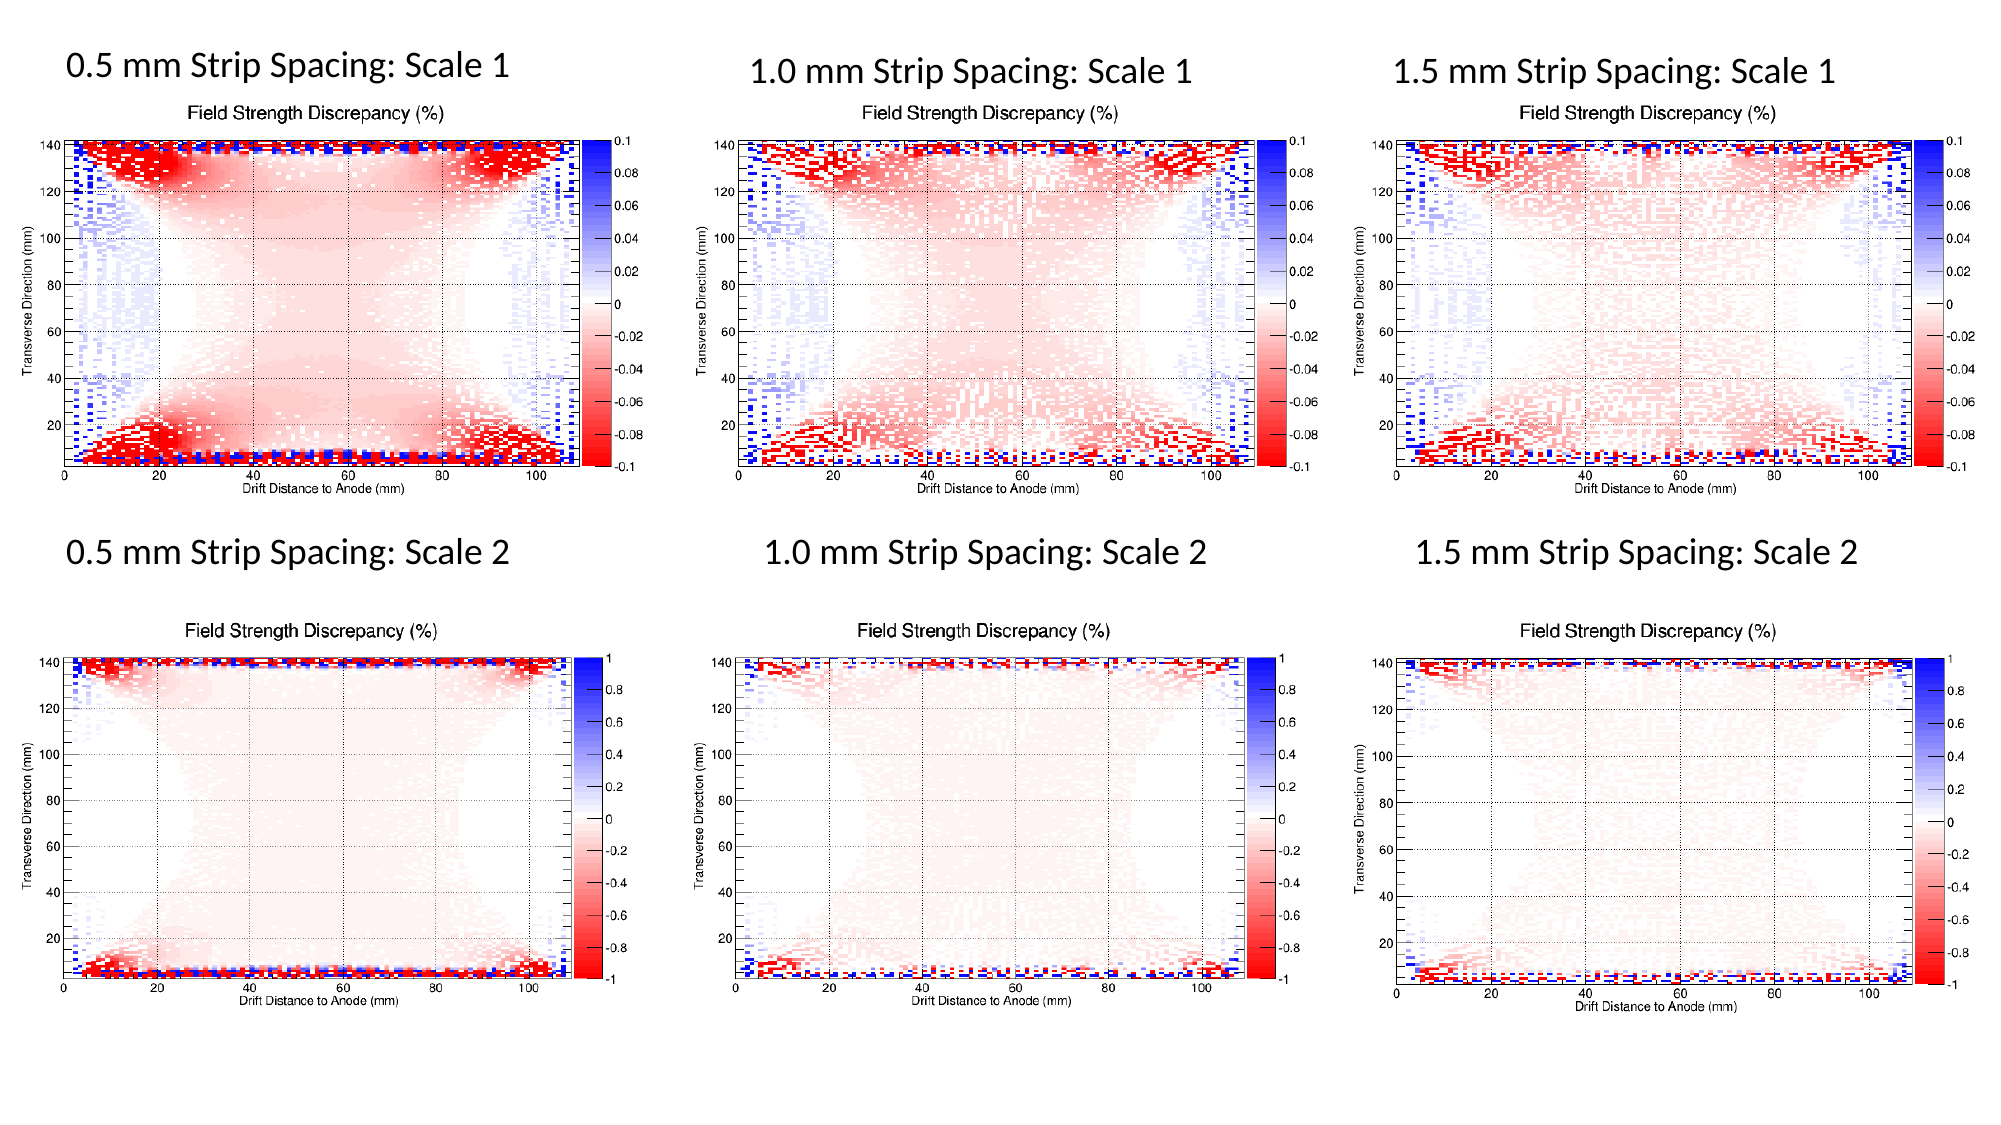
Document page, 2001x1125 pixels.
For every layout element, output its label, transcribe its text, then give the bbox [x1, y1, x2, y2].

text_box 0.5 mm Strip Spacing: Scale 2 [51, 519, 533, 579]
picture [0, 99, 643, 507]
picture [674, 99, 1318, 507]
text_box 1.5 mm Strip Spacing: Scale 2 [1399, 519, 1882, 579]
text_box 0.5 mm Strip Spacing: Scale 1 [51, 32, 533, 93]
picture [1331, 617, 1976, 1025]
picture [0, 617, 634, 1019]
picture [672, 617, 1307, 1019]
text_box 1.0 mm Strip Spacing: Scale 2 [748, 519, 1231, 579]
text_box 1.0 mm Strip Spacing: Scale 1 [734, 38, 1216, 99]
picture [1331, 99, 1975, 507]
text_box 1.5 mm Strip Spacing: Scale 1 [1377, 38, 1859, 99]
